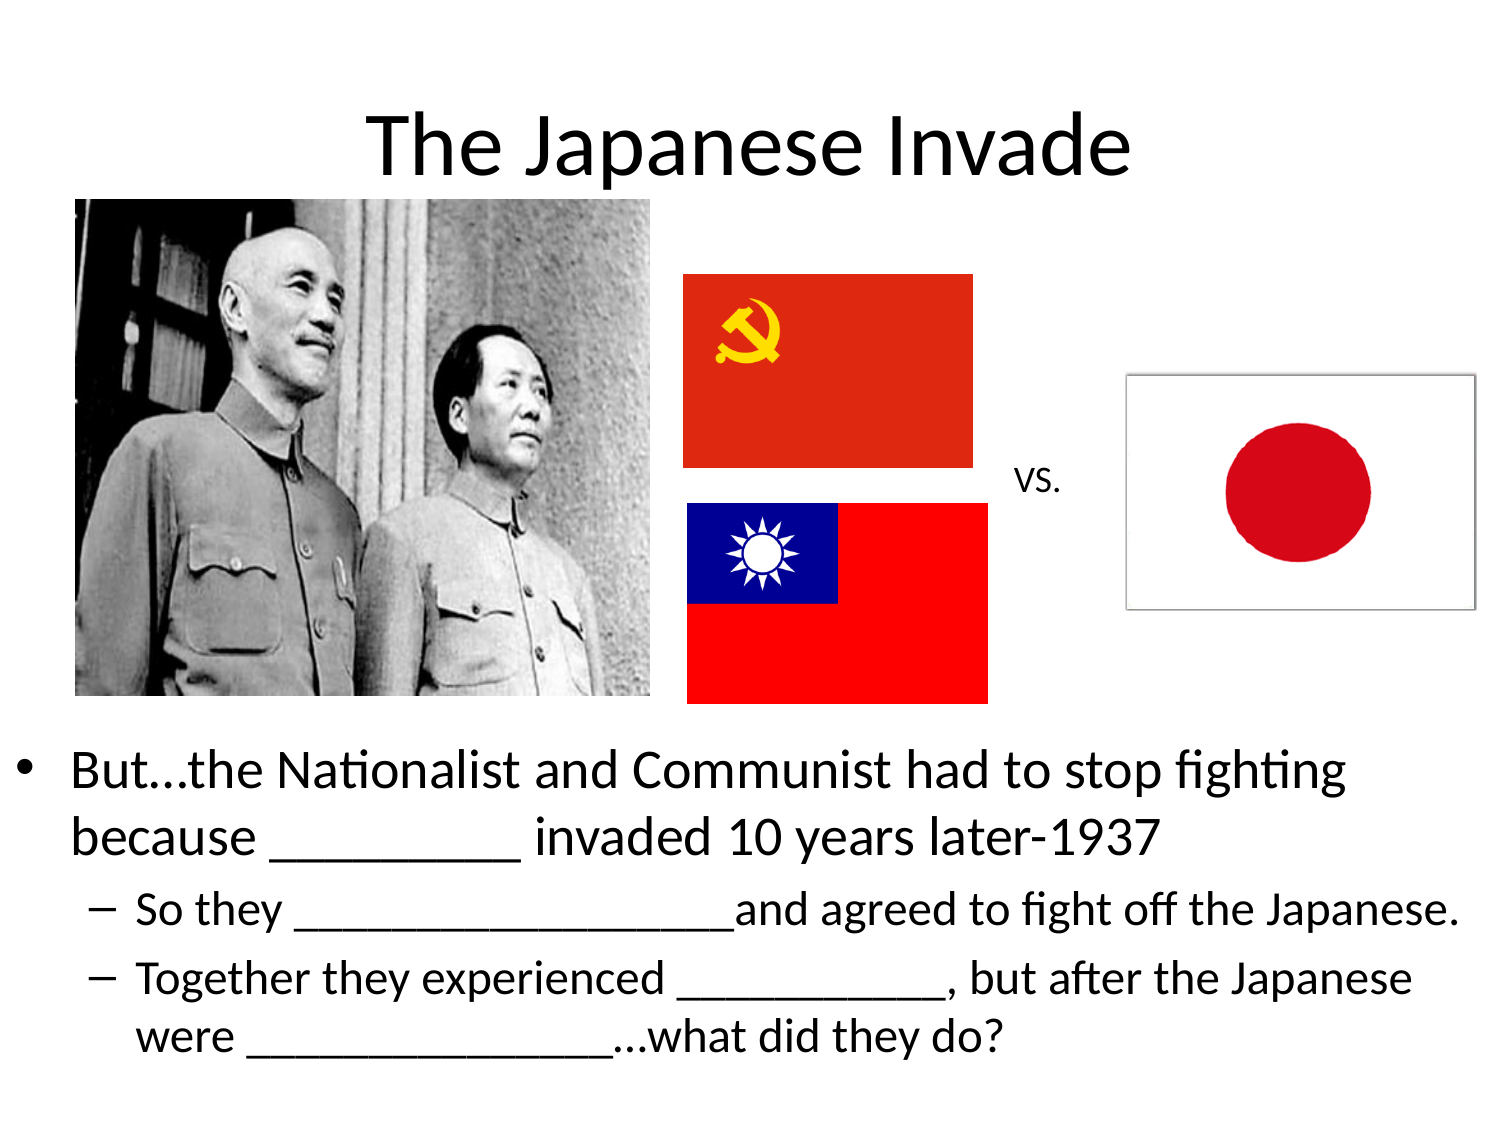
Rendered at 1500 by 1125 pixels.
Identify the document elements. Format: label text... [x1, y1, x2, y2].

picture [687, 503, 988, 704]
picture [683, 274, 974, 469]
picture [1124, 371, 1477, 611]
picture [74, 199, 651, 696]
list But…the Nationalist and Communist had to stop fighting because _________ invaded 10 years later-1937 So they __________________and agreed to fight off the Japanese. Together they experienced ___________, but after the Japanese were _______________…what did they do? [0, 725, 1500, 1125]
text_box VS. [999, 447, 1112, 508]
title The Japanese Invade [75, 45, 1425, 233]
